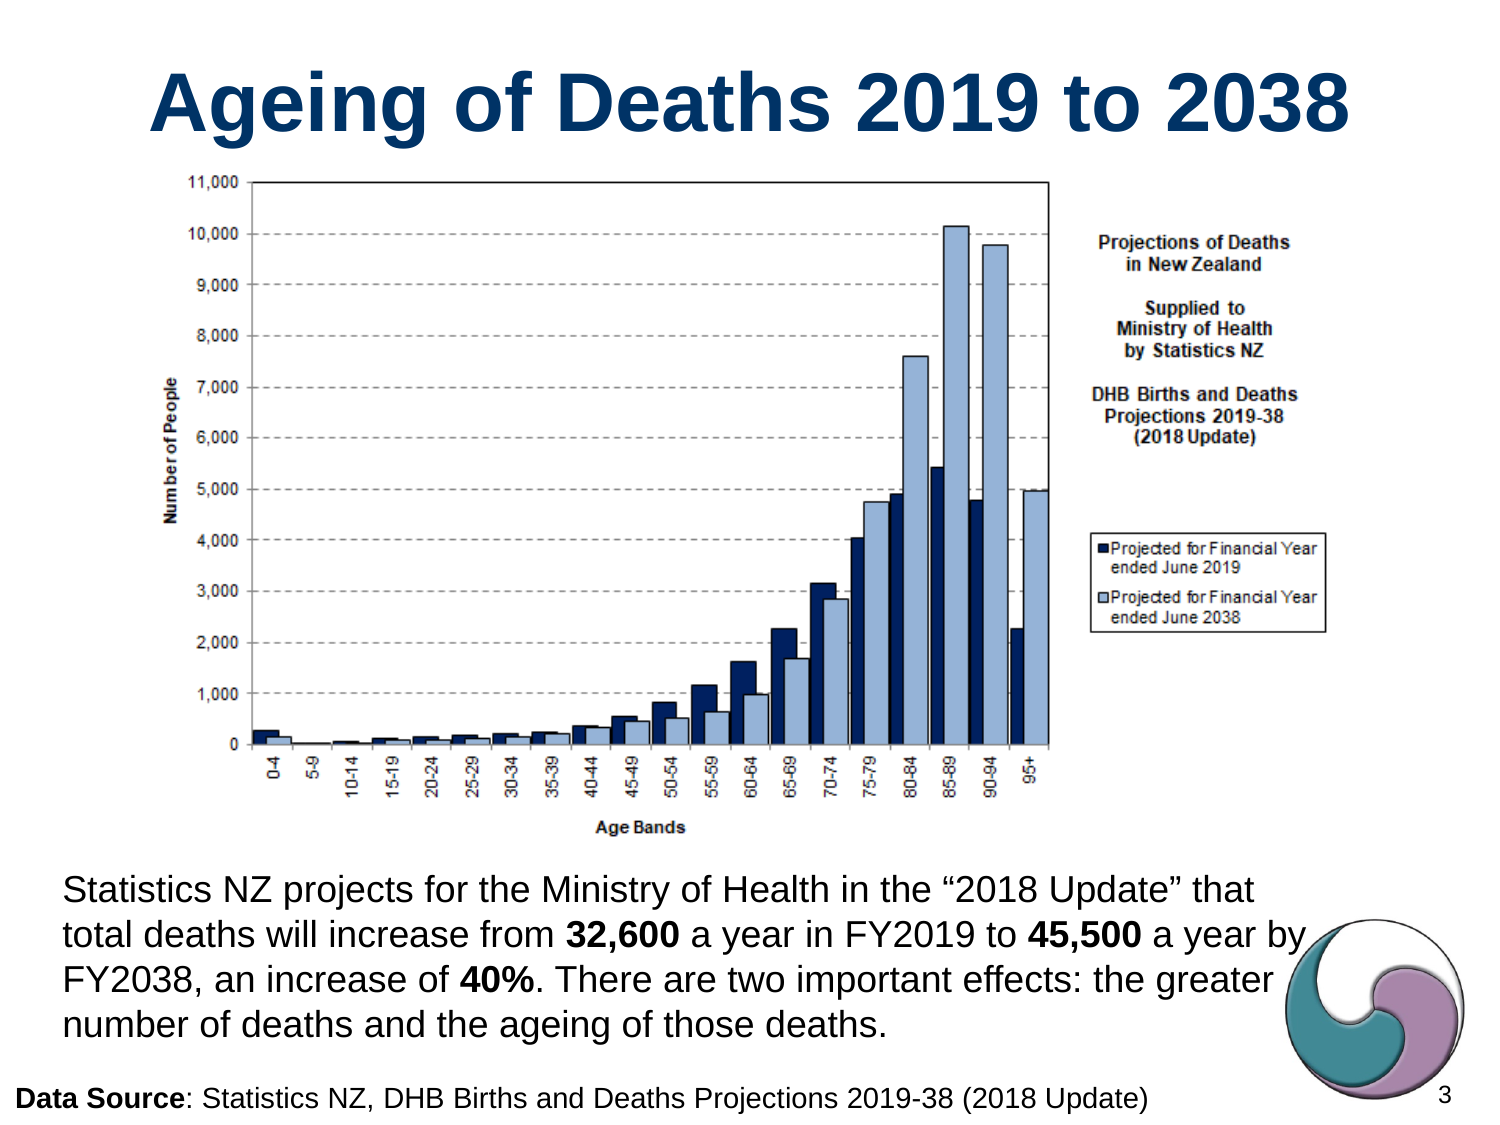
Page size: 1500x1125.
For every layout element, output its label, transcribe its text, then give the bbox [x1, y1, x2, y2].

picture [1281, 916, 1468, 1101]
title Ageing of Deaths 2019 to 2038 [0, 12, 1500, 200]
list Statistics NZ projects for the Ministry of Health in the “2018 Update” that total deaths will increase from 32,600 a year in FY2019 to 45,500 a year by FY2038, an increase of 40%. There are two important effects: the greater number of deaths and the ageing of those deaths. [47, 857, 1347, 909]
picture [153, 160, 1347, 857]
list Data Source: Statistics NZ, DHB Births and Deaths Projections 2019-38 (2018 Update) [0, 1071, 1282, 1123]
